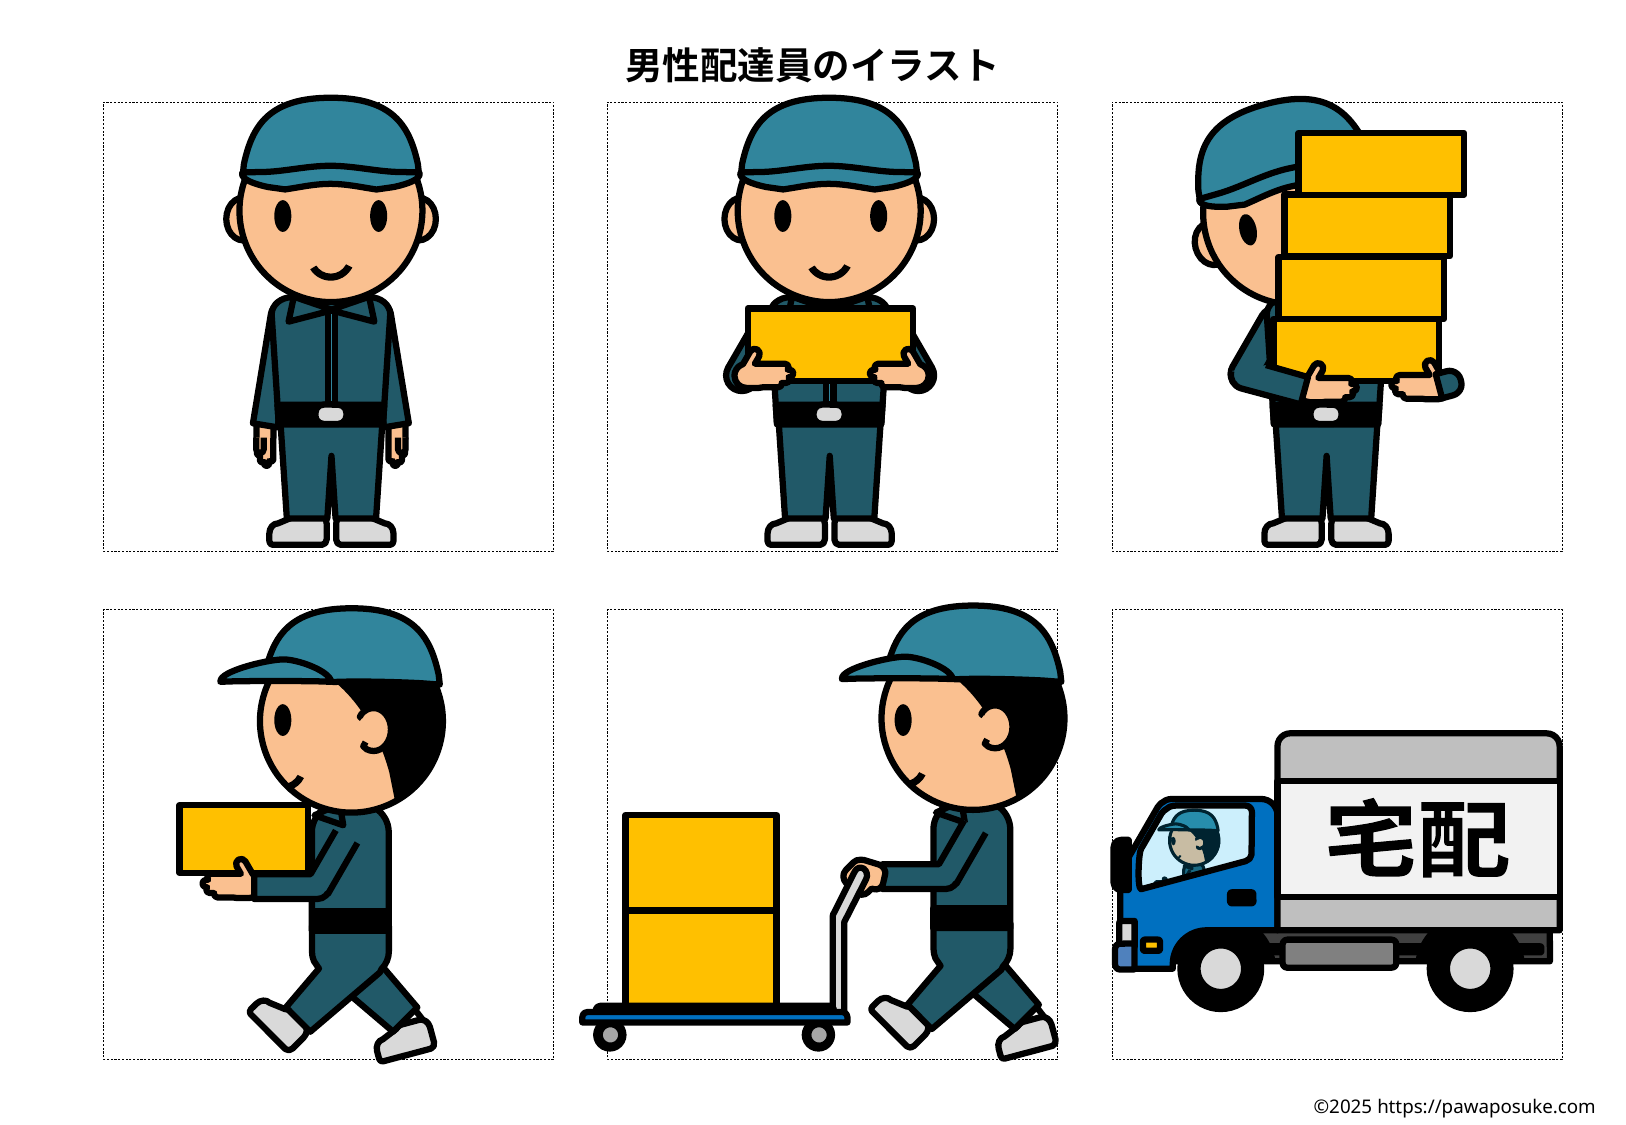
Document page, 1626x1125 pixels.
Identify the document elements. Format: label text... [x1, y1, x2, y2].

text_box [724, 97, 935, 546]
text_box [582, 605, 1065, 1053]
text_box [225, 97, 437, 546]
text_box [1113, 733, 1560, 1010]
text_box 男性配達員のイラスト [610, 34, 1015, 95]
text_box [179, 608, 444, 1056]
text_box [1187, 100, 1465, 546]
